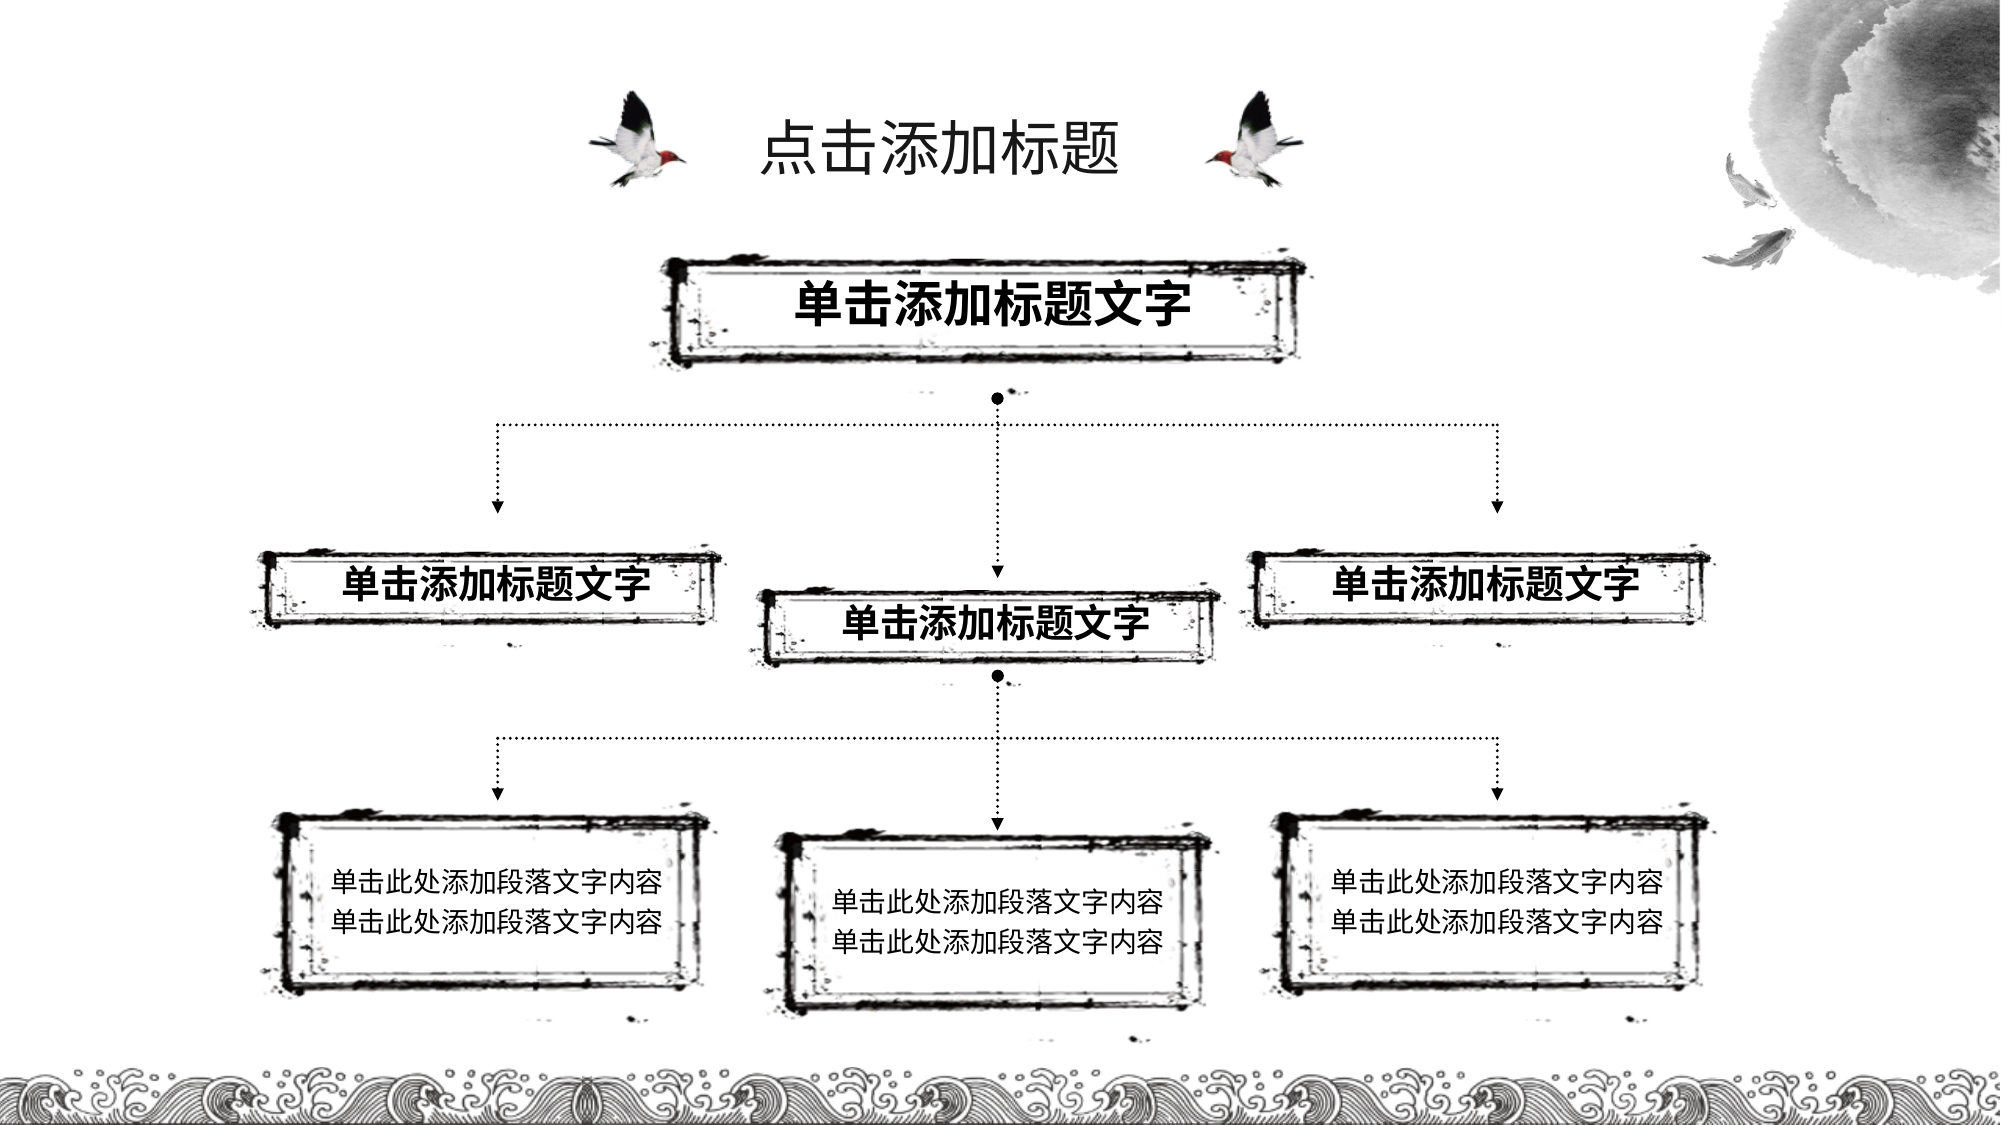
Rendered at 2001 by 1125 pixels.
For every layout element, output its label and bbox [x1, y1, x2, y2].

text_box [534, 41, 1359, 247]
picture [0, 1067, 2000, 1125]
picture [1678, 0, 2001, 329]
text_box [246, 783, 1732, 1067]
text_box [497, 398, 1498, 507]
text_box [497, 708, 1498, 783]
text_box [228, 507, 1727, 708]
text_box [619, 247, 1329, 426]
